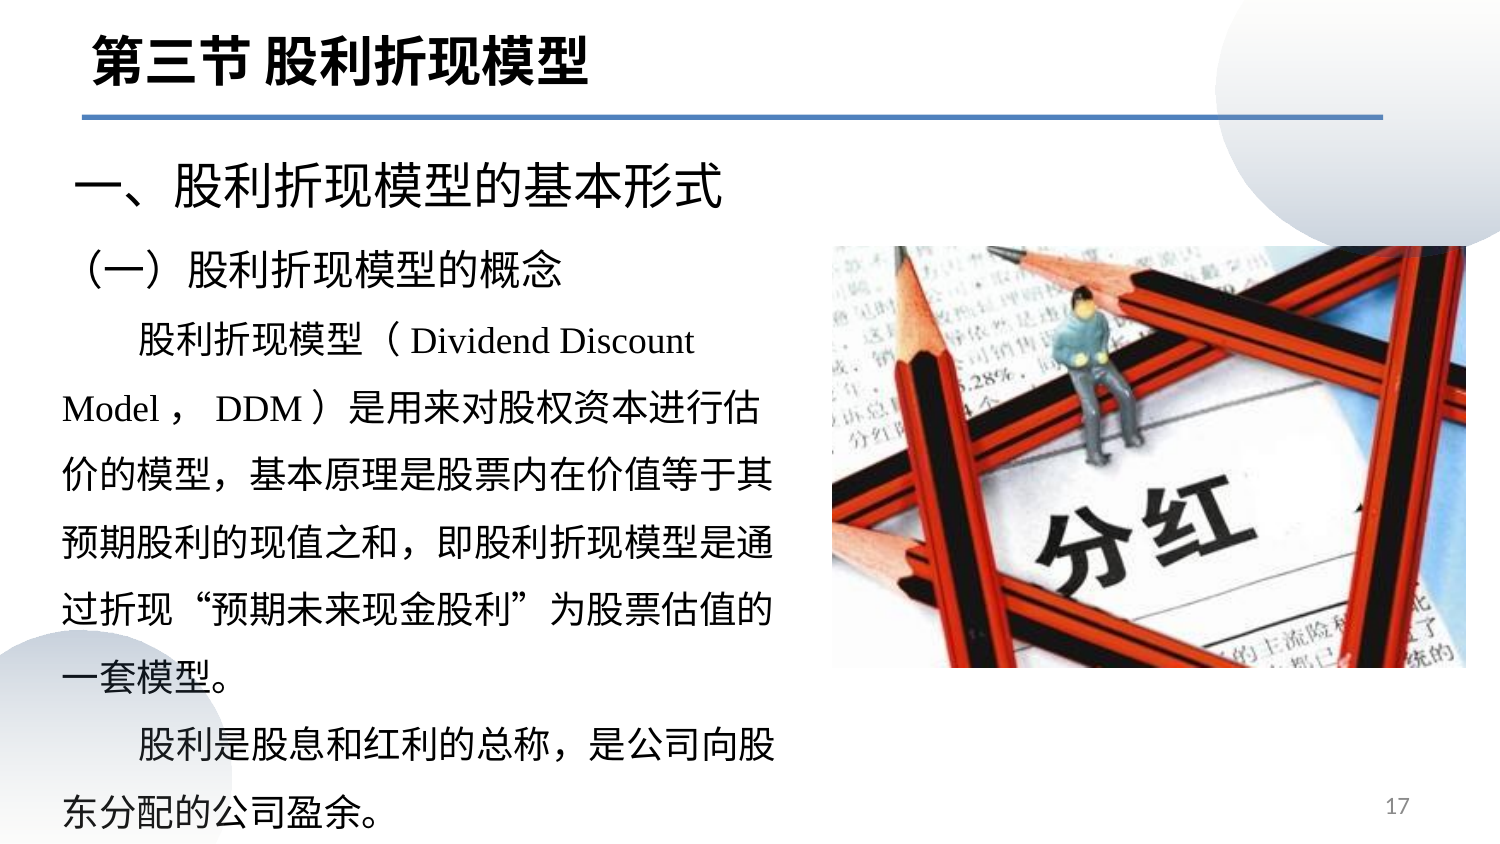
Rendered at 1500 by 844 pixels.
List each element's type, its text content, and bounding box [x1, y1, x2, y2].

picture [831, 245, 1466, 669]
list （一）股利折现模型的概念 股利折现模型（Dividend Discount Model，DDM）是用来对股权资本进行估价的模型，基本原理是股票内在价值等于其预期股利的现值之和，即股利折现模型是通过折现“预期未来现金股利”为股票估值的一套模型。 股利是股息和红利的总称，是公司向股东分配的公司盈余。 [46, 210, 809, 671]
slide_number 17 [1074, 782, 1425, 827]
text_box [1213, 0, 1500, 248]
text_box 一、股利折现模型的基本形式 [58, 117, 1256, 200]
text_box [0, 627, 234, 844]
text_box 第三节 股利折现模型 [74, 11, 1234, 107]
